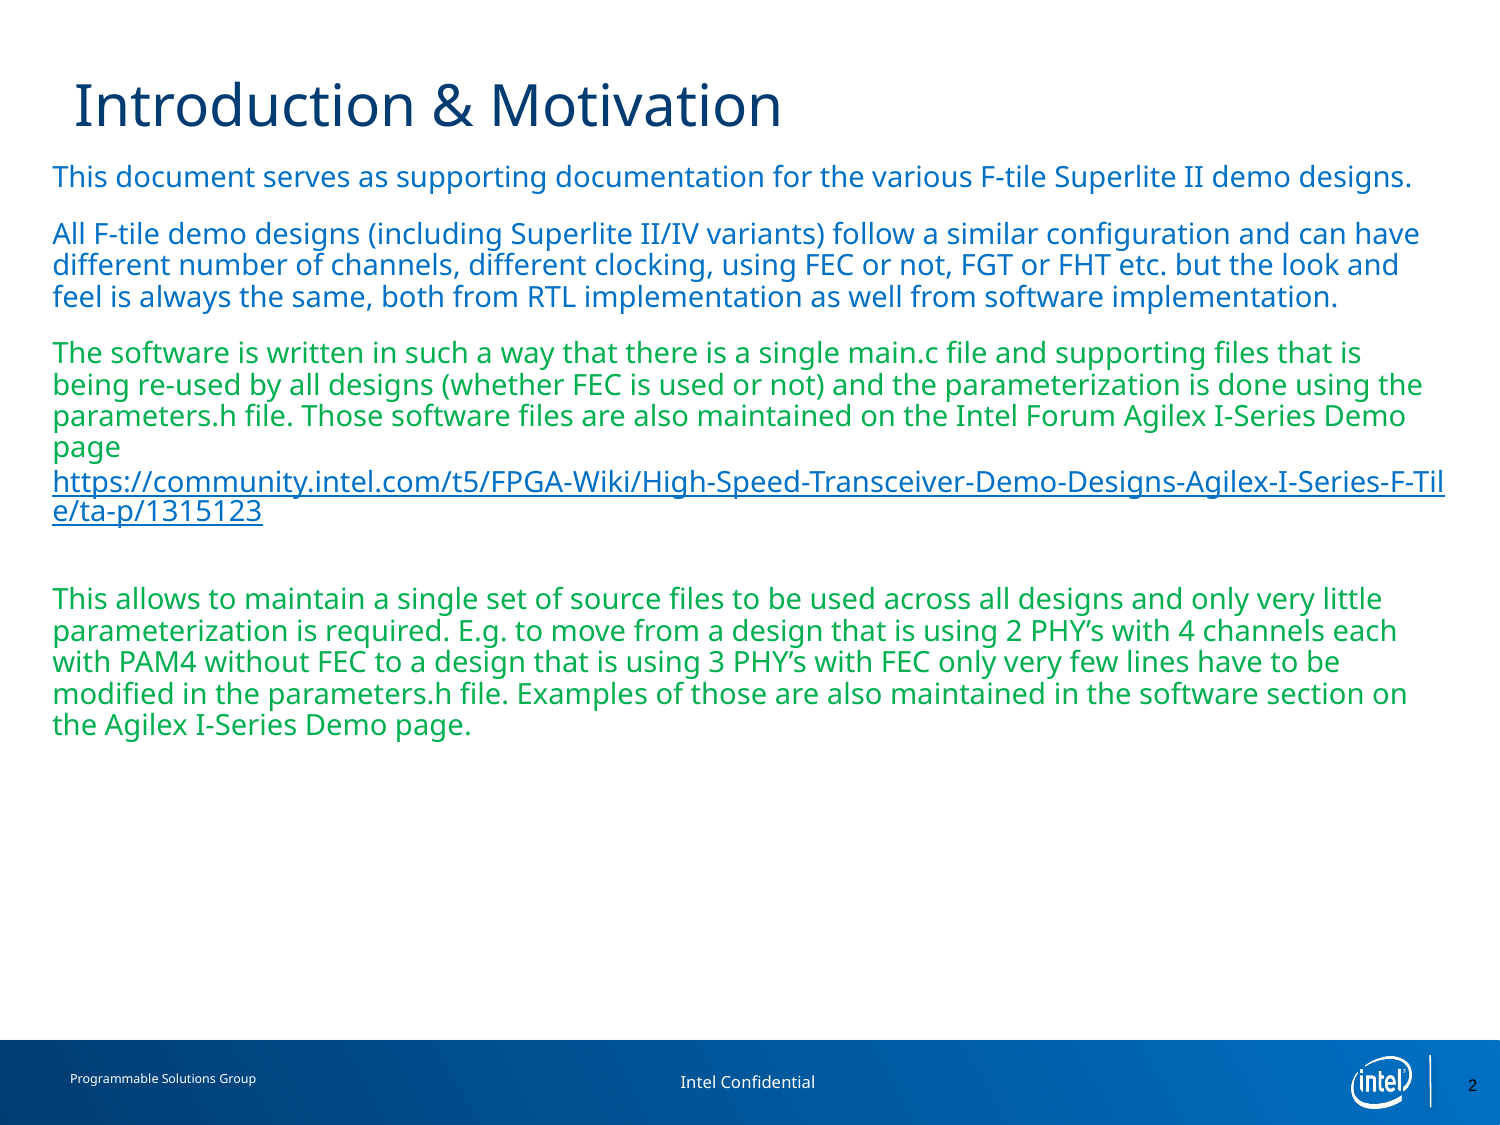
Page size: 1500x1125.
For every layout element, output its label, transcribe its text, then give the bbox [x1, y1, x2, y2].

slide_number 2 [1127, 1055, 1478, 1116]
title Introduction & Motivation [74, 67, 1425, 162]
list This document serves as supporting documentation for the various F-tile Superlite II demo designs. All F-tile demo designs (including Superlite II/IV variants) follow a similar configuration and can have different number of channels, different clocking, using FEC or not, FGT or FHT etc. but the look and feel is always the same, both from RTL implementation as well from software implementation. The software is written in such a way that there is a single main.c file and supporting files that is being re-used by all designs (whether FEC is used or not) and the parameterization is done using the parameters.h file. Those software files are also maintained on the Intel Forum Agilex I-Series Demo page https://community.intel.com/t5/FPGA-Wiki/High-Speed-Transceiver-Demo-Designs-Agilex-I-Series-F-Tile/ta-p/1315123 This allows to maintain a single set of source files to be used across all designs and only very little parameterization is required. E.g. to move from a design that is using 2 PHY’s with 4 channels each with PAM4 without FEC to a design that is using 3 PHY’s with FEC only very few lines have to be modified in the parameters.h file. Examples of those are also maintained in the software section on the Agilex I-Series Demo page. [52, 162, 1448, 988]
